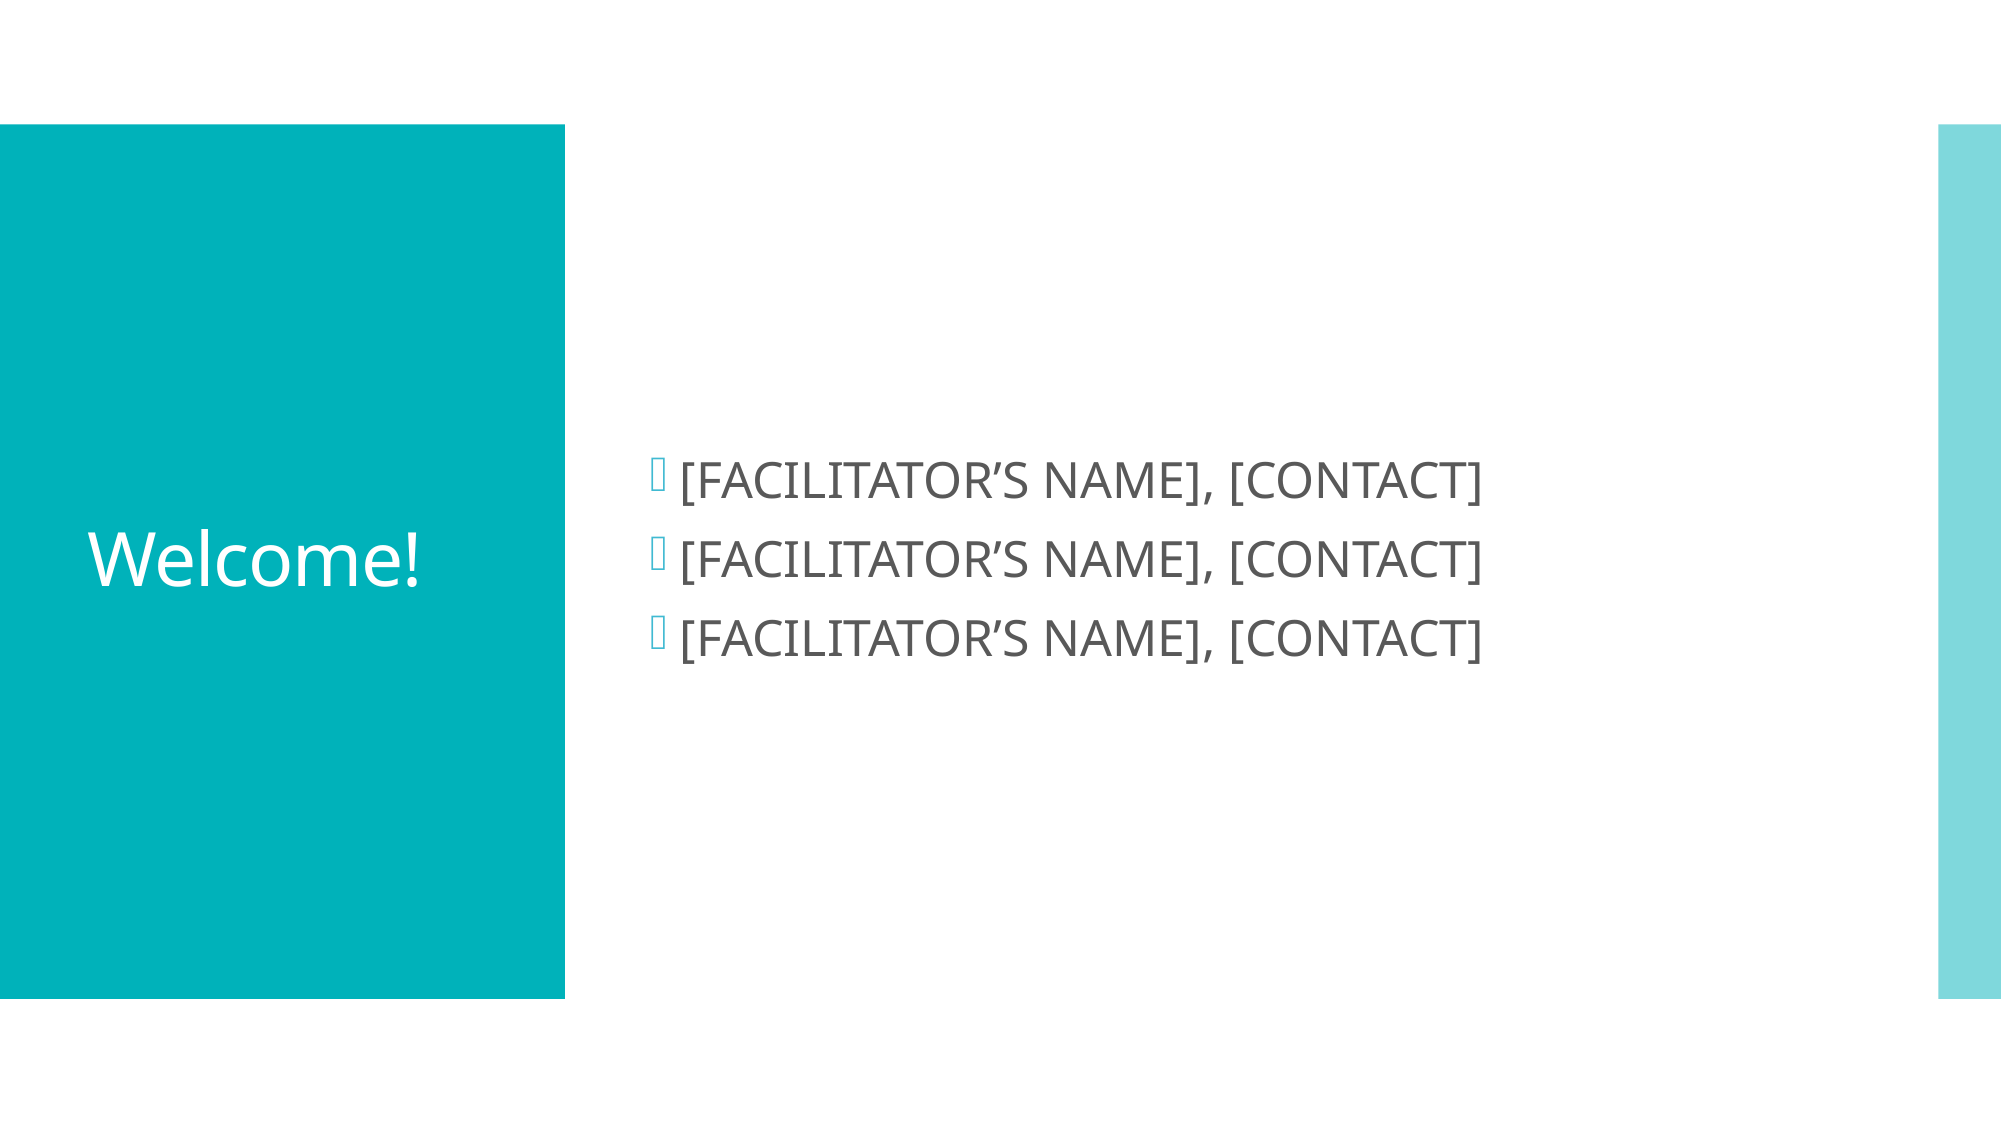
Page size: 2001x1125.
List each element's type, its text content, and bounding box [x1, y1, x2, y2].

list [FACILITATOR’S NAME], [CONTACT] [FACILITATOR’S NAME], [CONTACT] [FACILITATOR’S NAME], [CONTACT] [634, 141, 1835, 982]
title Welcome! [72, 197, 493, 927]
